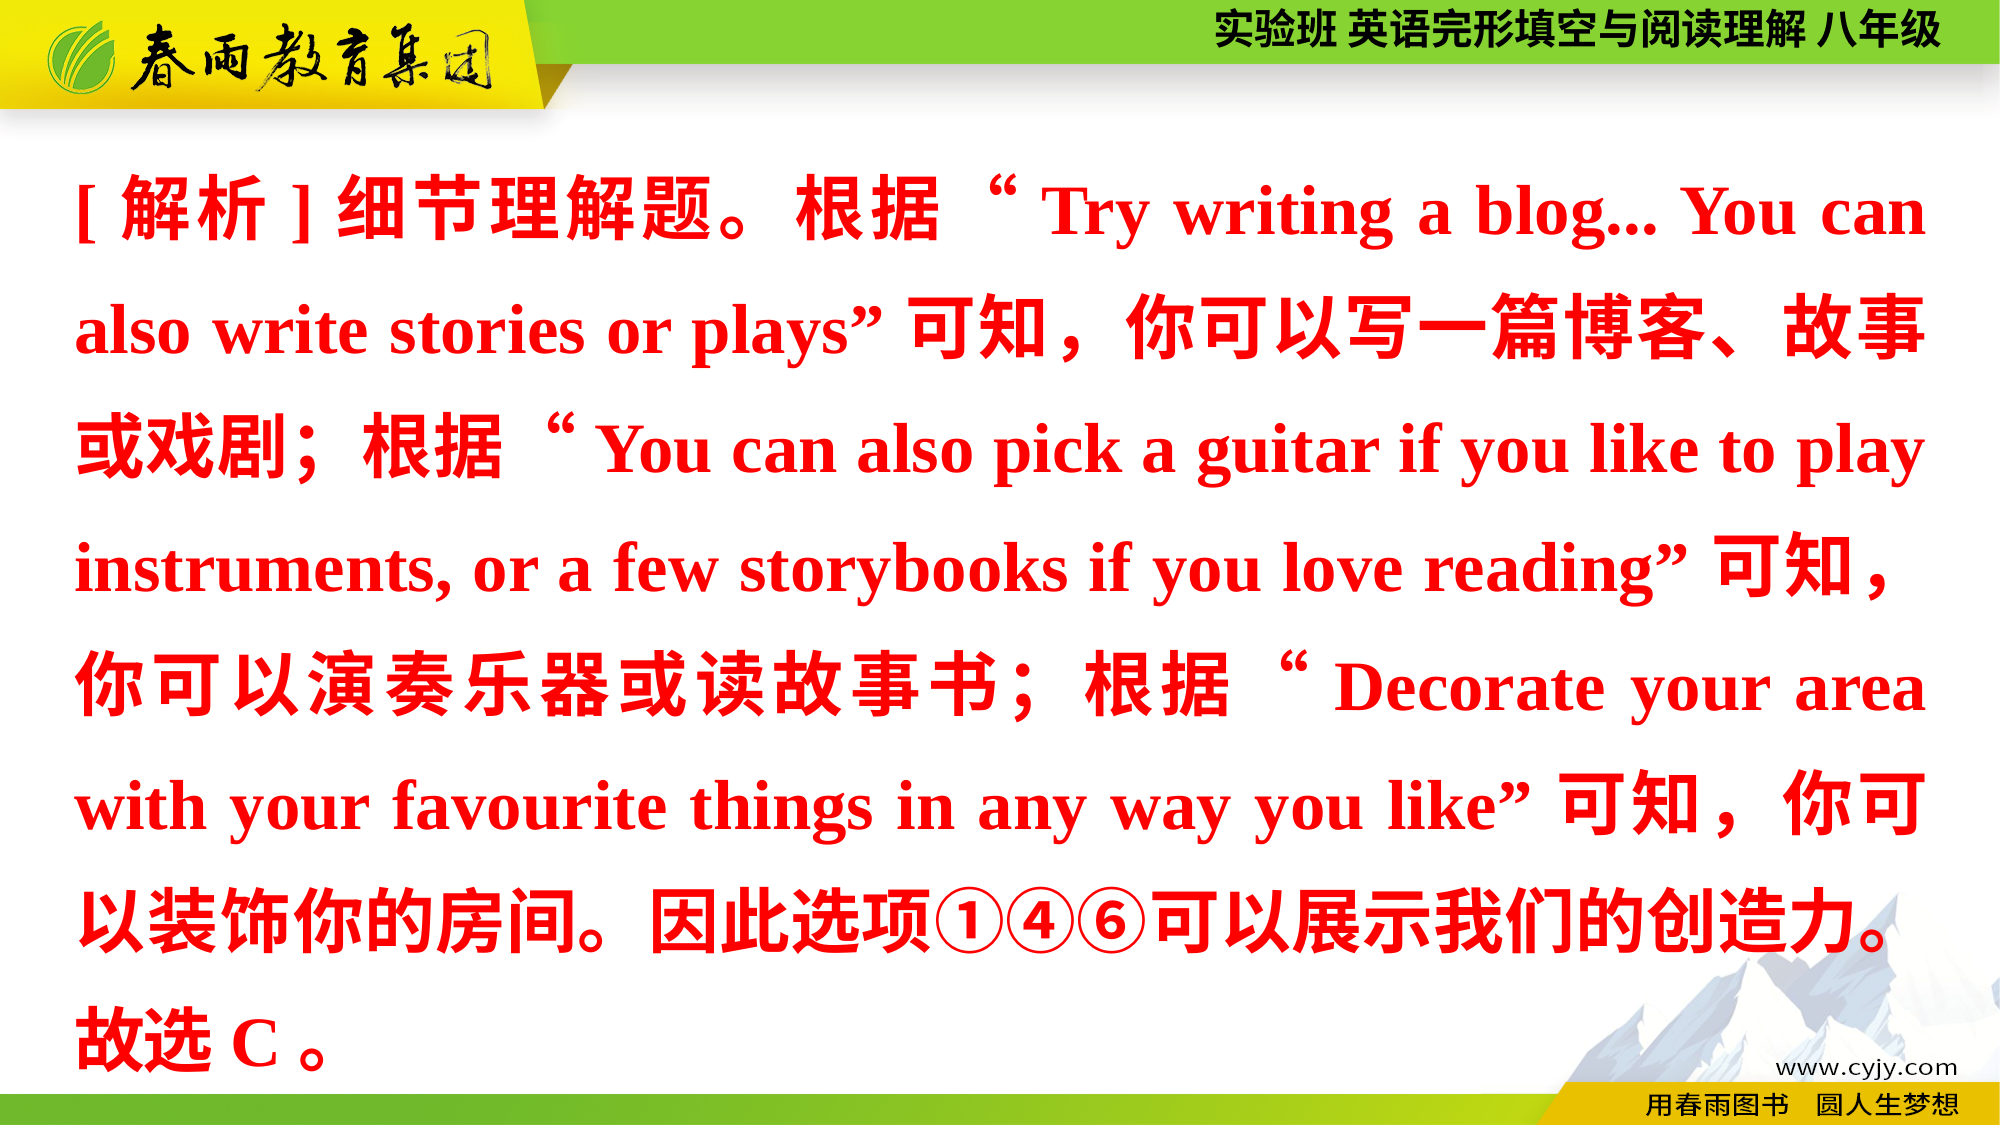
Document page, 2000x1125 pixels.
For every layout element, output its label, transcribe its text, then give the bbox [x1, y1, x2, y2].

picture [0, 0, 2000, 1125]
list [解析]细节理解题。根据“Try writing a blog... You can also write stories or plays”可知，你可以写一篇博客、故事或戏剧；根据“You can also pick a guitar if you like to play instruments, or a few storybooks if you love reading”可知，你可以演奏乐器或读故事书；根据“Decorate your area with your favourite things in any way you like”可知，你可以装饰你的房间。因此选项①④⑥可以展示我们的创造力。故选C。 [59, 122, 1944, 965]
